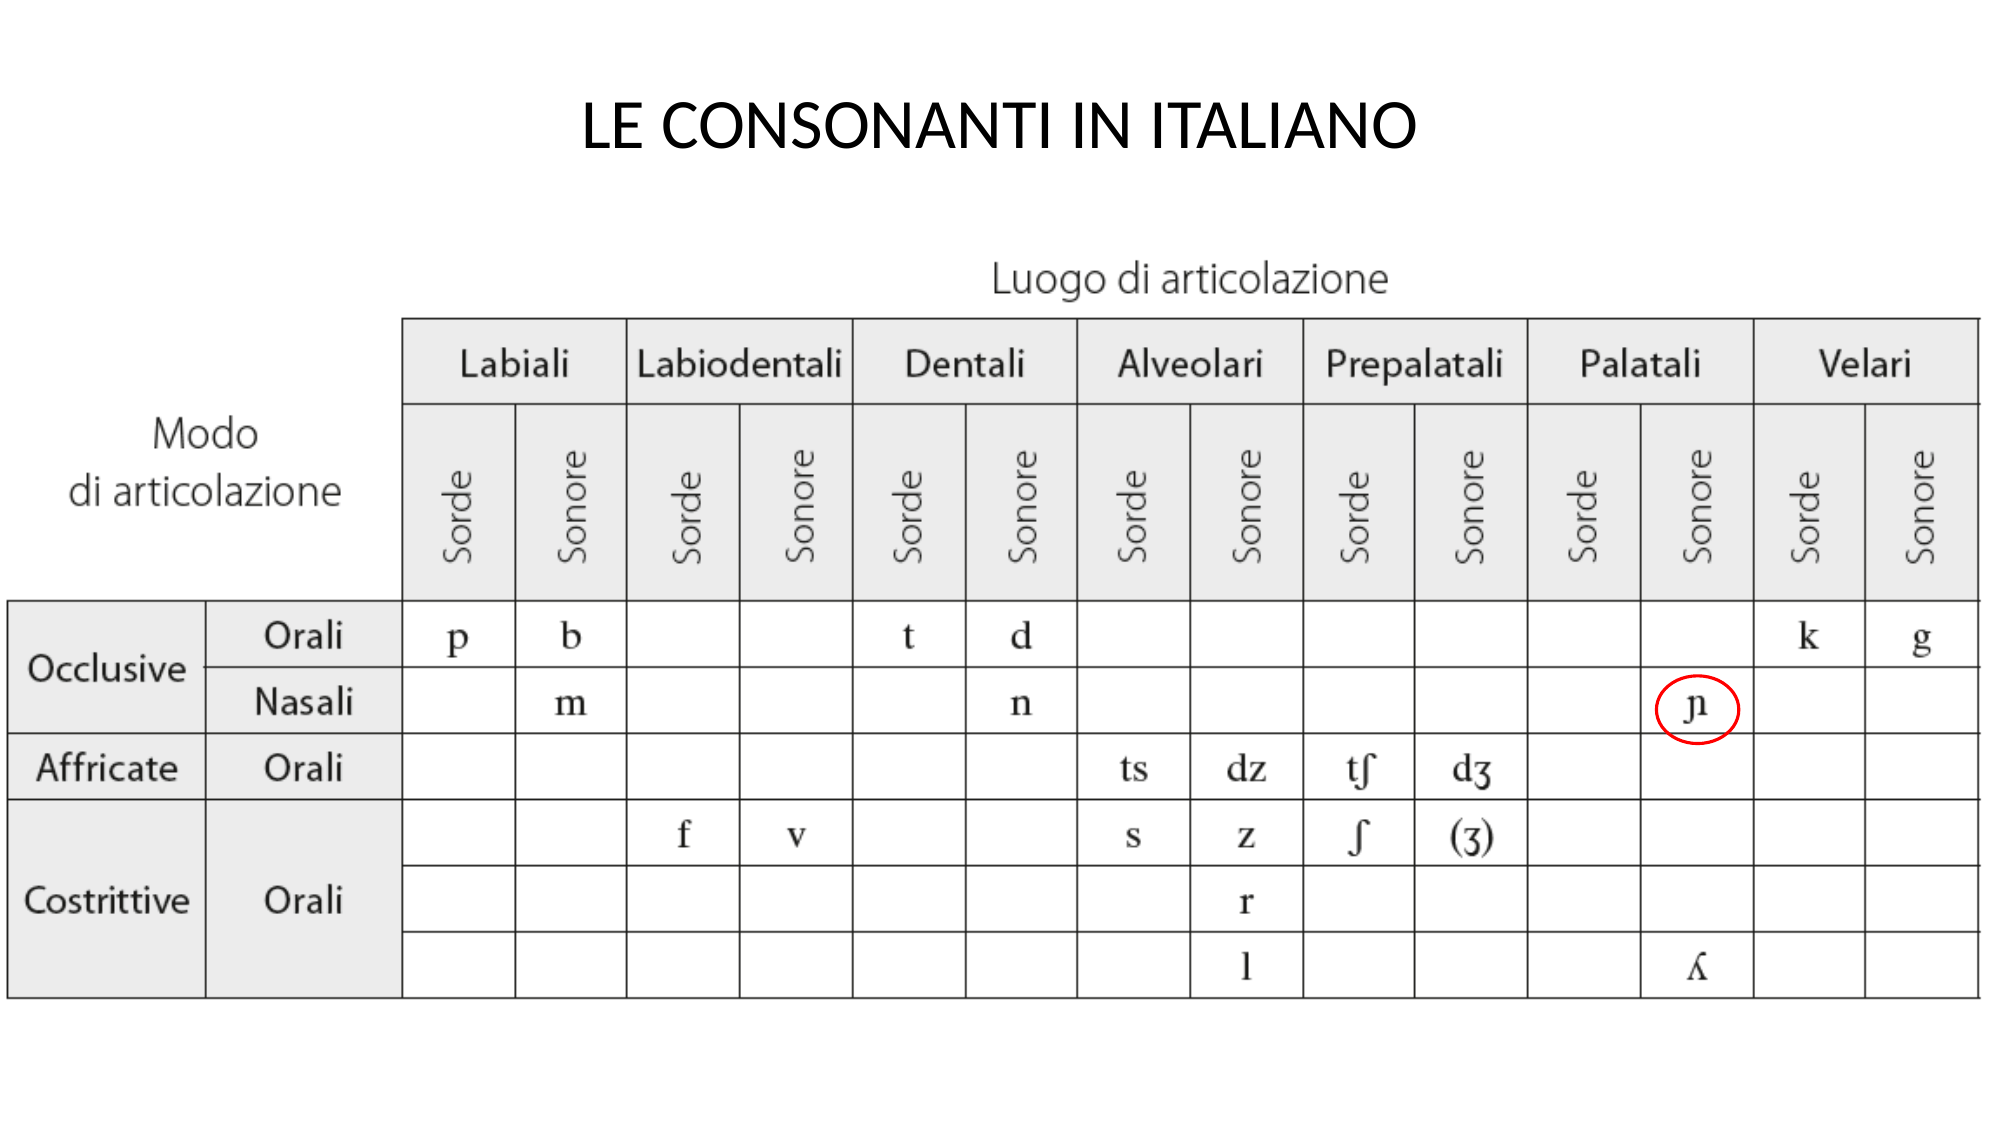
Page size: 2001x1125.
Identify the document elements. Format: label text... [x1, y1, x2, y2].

text_box LE CONSONANTI IN ITALIANO [500, 70, 1500, 170]
picture [0, 238, 2000, 1015]
